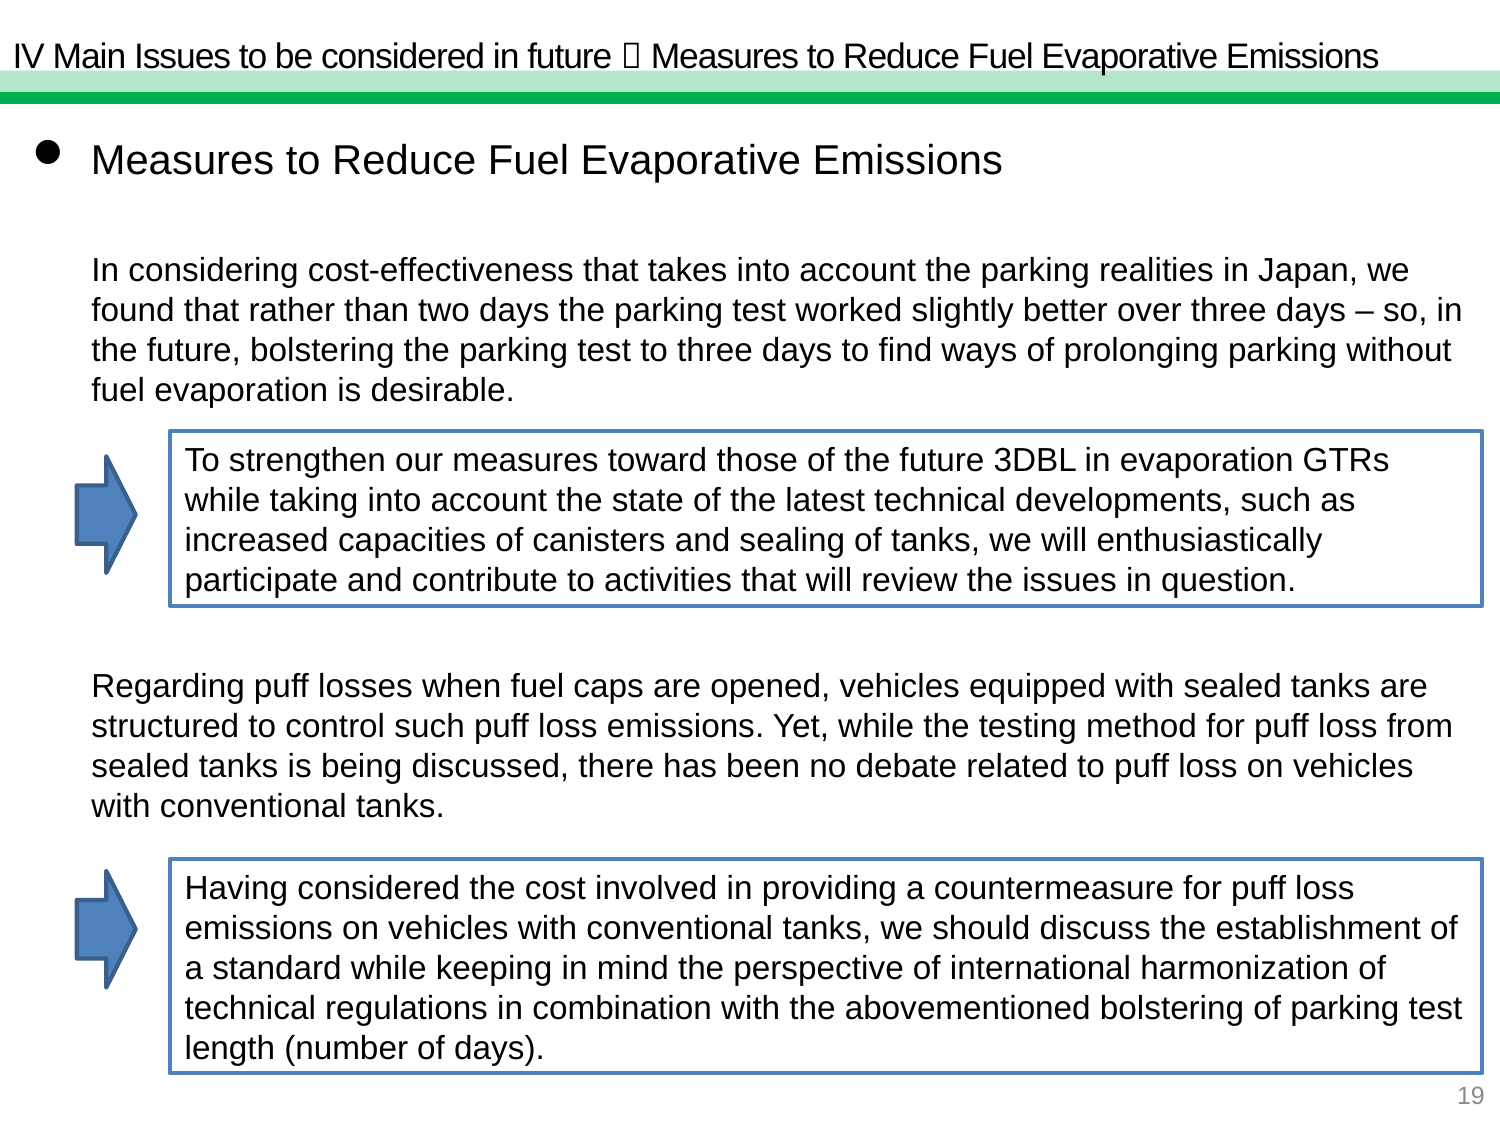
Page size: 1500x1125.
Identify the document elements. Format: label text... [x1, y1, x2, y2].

text_box In considering cost-effectiveness that takes into account the parking realities in Japan, we found that rather than two days the parking test worked slightly better over three days – so, in the future, bolstering the parking test to three days to find ways of prolonging parking without fuel evaporation is desirable. [76, 241, 1483, 416]
text_box Having considered the cost involved in providing a countermeasure for puff loss emissions on vehicles with conventional tanks, we should discuss the establishment of a standard while keeping in mind the perspective of international harmonization of technical regulations in combination with the abovementioned bolstering of parking test length (number of days). [168, 857, 1484, 1075]
text_box Regarding puff losses when fuel caps are opened, vehicles equipped with sealed tanks are structured to control such puff loss emissions. Yet, while the testing method for puff loss from sealed tanks is being discussed, there has been no debate related to puff loss on vehicles with conventional tanks. [76, 657, 1483, 832]
text_box IV Main Issues to be considered in future  Measures to Reduce Fuel Evaporative Emissions [0, 28, 1483, 83]
text_box Measures to Reduce Fuel Evaporative Emissions [17, 125, 1329, 191]
text_box To strengthen our measures toward those of the future 3DBL in evaporation GTRs while taking into account the state of the latest technical developments, such as increased capacities of canisters and sealing of tanks, we will enthusiastically participate and contribute to activities that will review the issues in question. [168, 429, 1484, 608]
slide_number 19 [1149, 1065, 1500, 1125]
text_box [74, 868, 138, 990]
text_box [74, 454, 138, 576]
